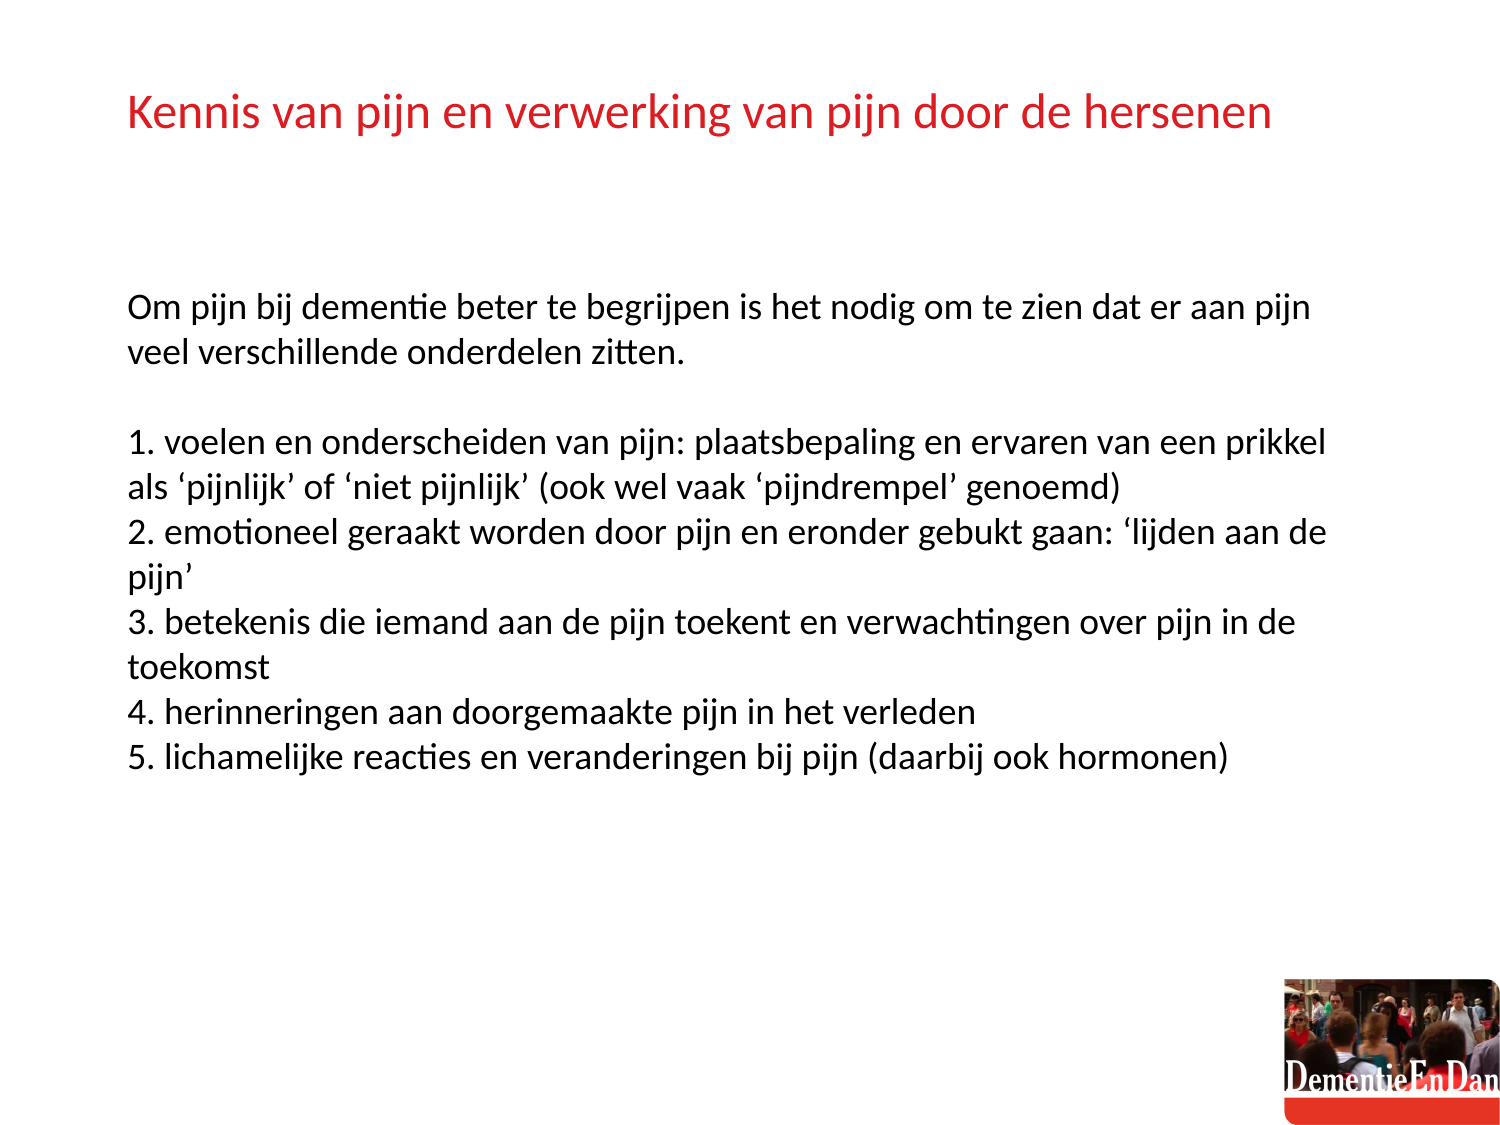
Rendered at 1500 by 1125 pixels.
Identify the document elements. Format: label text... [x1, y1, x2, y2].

text_box Om pijn bij dementie beter te begrijpen is het nodig om te zien dat er aan pijn veel verschillende onderdelen zitten. 1. voelen en onderscheiden van pijn: plaatsbepaling en ervaren van een prikkel als ‘pijnlijk’ of ‘niet pijnlijk’ (ook wel vaak ‘pijndrempel’ genoemd) 2. emotioneel geraakt worden door pijn en eronder gebukt gaan: ‘lijden aan de pijn’ 3. betekenis die iemand aan de pijn toekent en verwachtingen over pijn in de toekomst 4. herinneringen aan doorgemaakte pijn in het verleden 5. lichamelijke reacties en veranderingen bij pijn (daarbij ook hormonen) [112, 274, 1350, 875]
text_box Kennis van pijn en verwerking van pijn door de hersenen [112, 71, 1400, 146]
picture [1283, 979, 1500, 1125]
